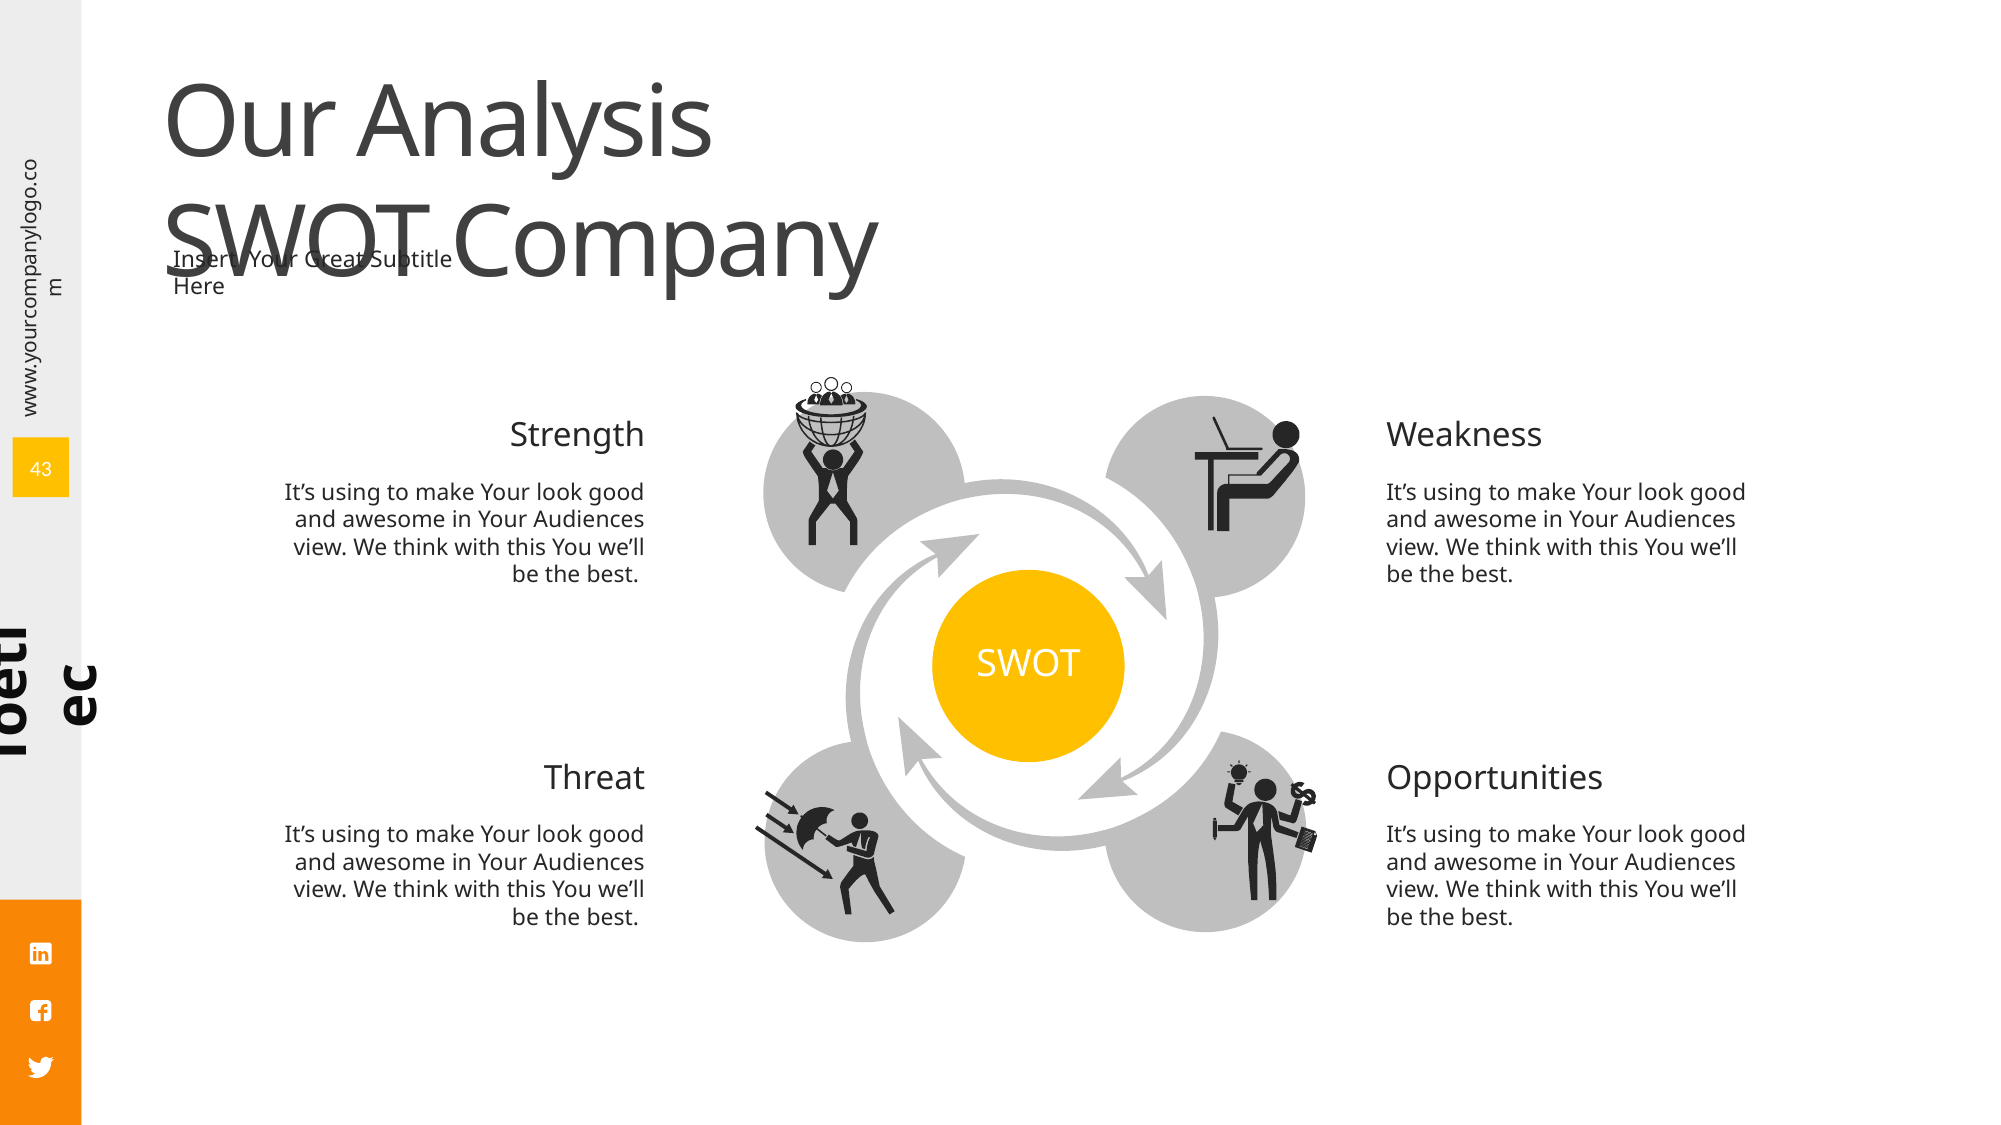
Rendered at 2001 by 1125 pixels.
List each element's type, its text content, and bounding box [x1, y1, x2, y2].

text_box Opportunities [1371, 748, 1669, 804]
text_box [1194, 416, 1300, 532]
text_box Strength [363, 405, 660, 461]
slide_number 43 [12, 437, 69, 498]
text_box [754, 790, 895, 915]
text_box Threat [363, 748, 660, 804]
text_box It’s using to make Your look good and awesome in Your Audiences view. We think with this You we’ll be the best. [1371, 812, 1778, 938]
text_box Insert Your Great Subtitle Here [158, 237, 512, 307]
text_box Weakness [1371, 405, 1669, 461]
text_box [762, 391, 1309, 945]
text_box Our Analysis SWOT Company [147, 116, 1015, 236]
text_box It’s using to make Your look good and awesome in Your Audiences view. We think with this You we’ll be the best. [254, 469, 660, 595]
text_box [1212, 760, 1318, 901]
text_box It’s using to make Your look good and awesome in Your Audiences view. We think with this You we’ll be the best. [1371, 469, 1778, 595]
text_box It’s using to make Your look good and awesome in Your Audiences view. We think with this You we’ll be the best. [254, 812, 660, 938]
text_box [795, 377, 867, 546]
